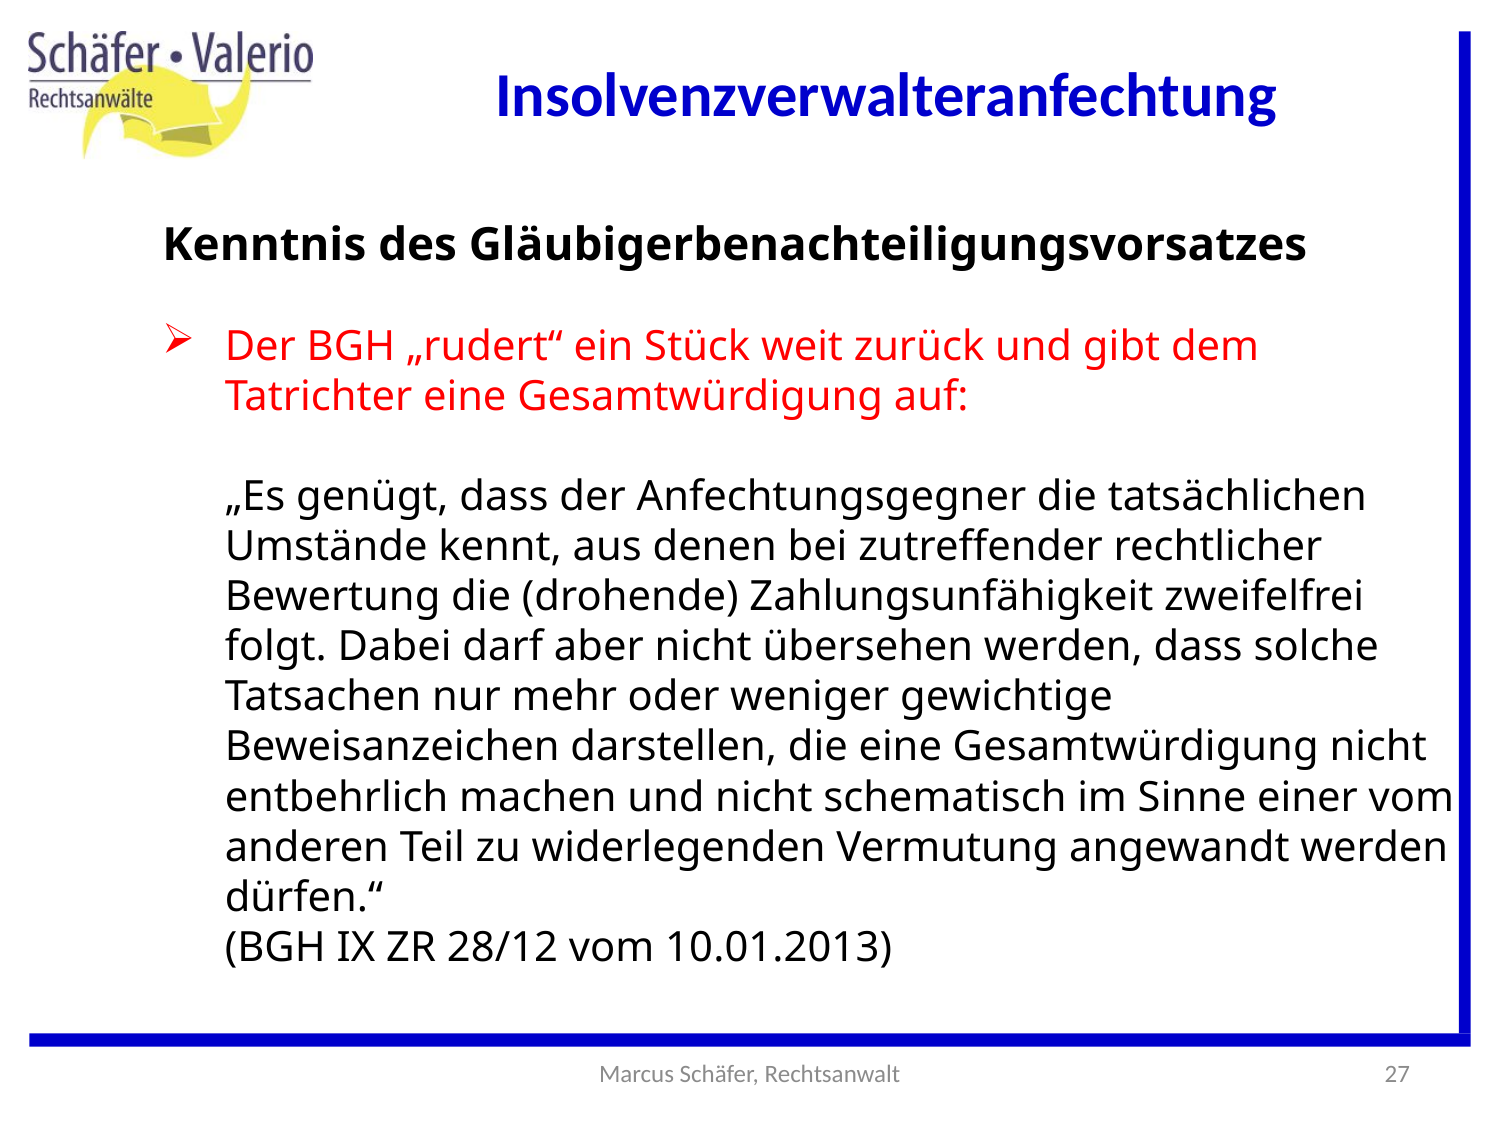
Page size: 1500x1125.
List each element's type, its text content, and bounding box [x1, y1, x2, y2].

slide_number 27 [1074, 1055, 1425, 1103]
picture [28, 31, 314, 160]
footer Marcus Schäfer, Rechtsanwalt [512, 1055, 988, 1103]
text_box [29, 31, 1471, 1048]
